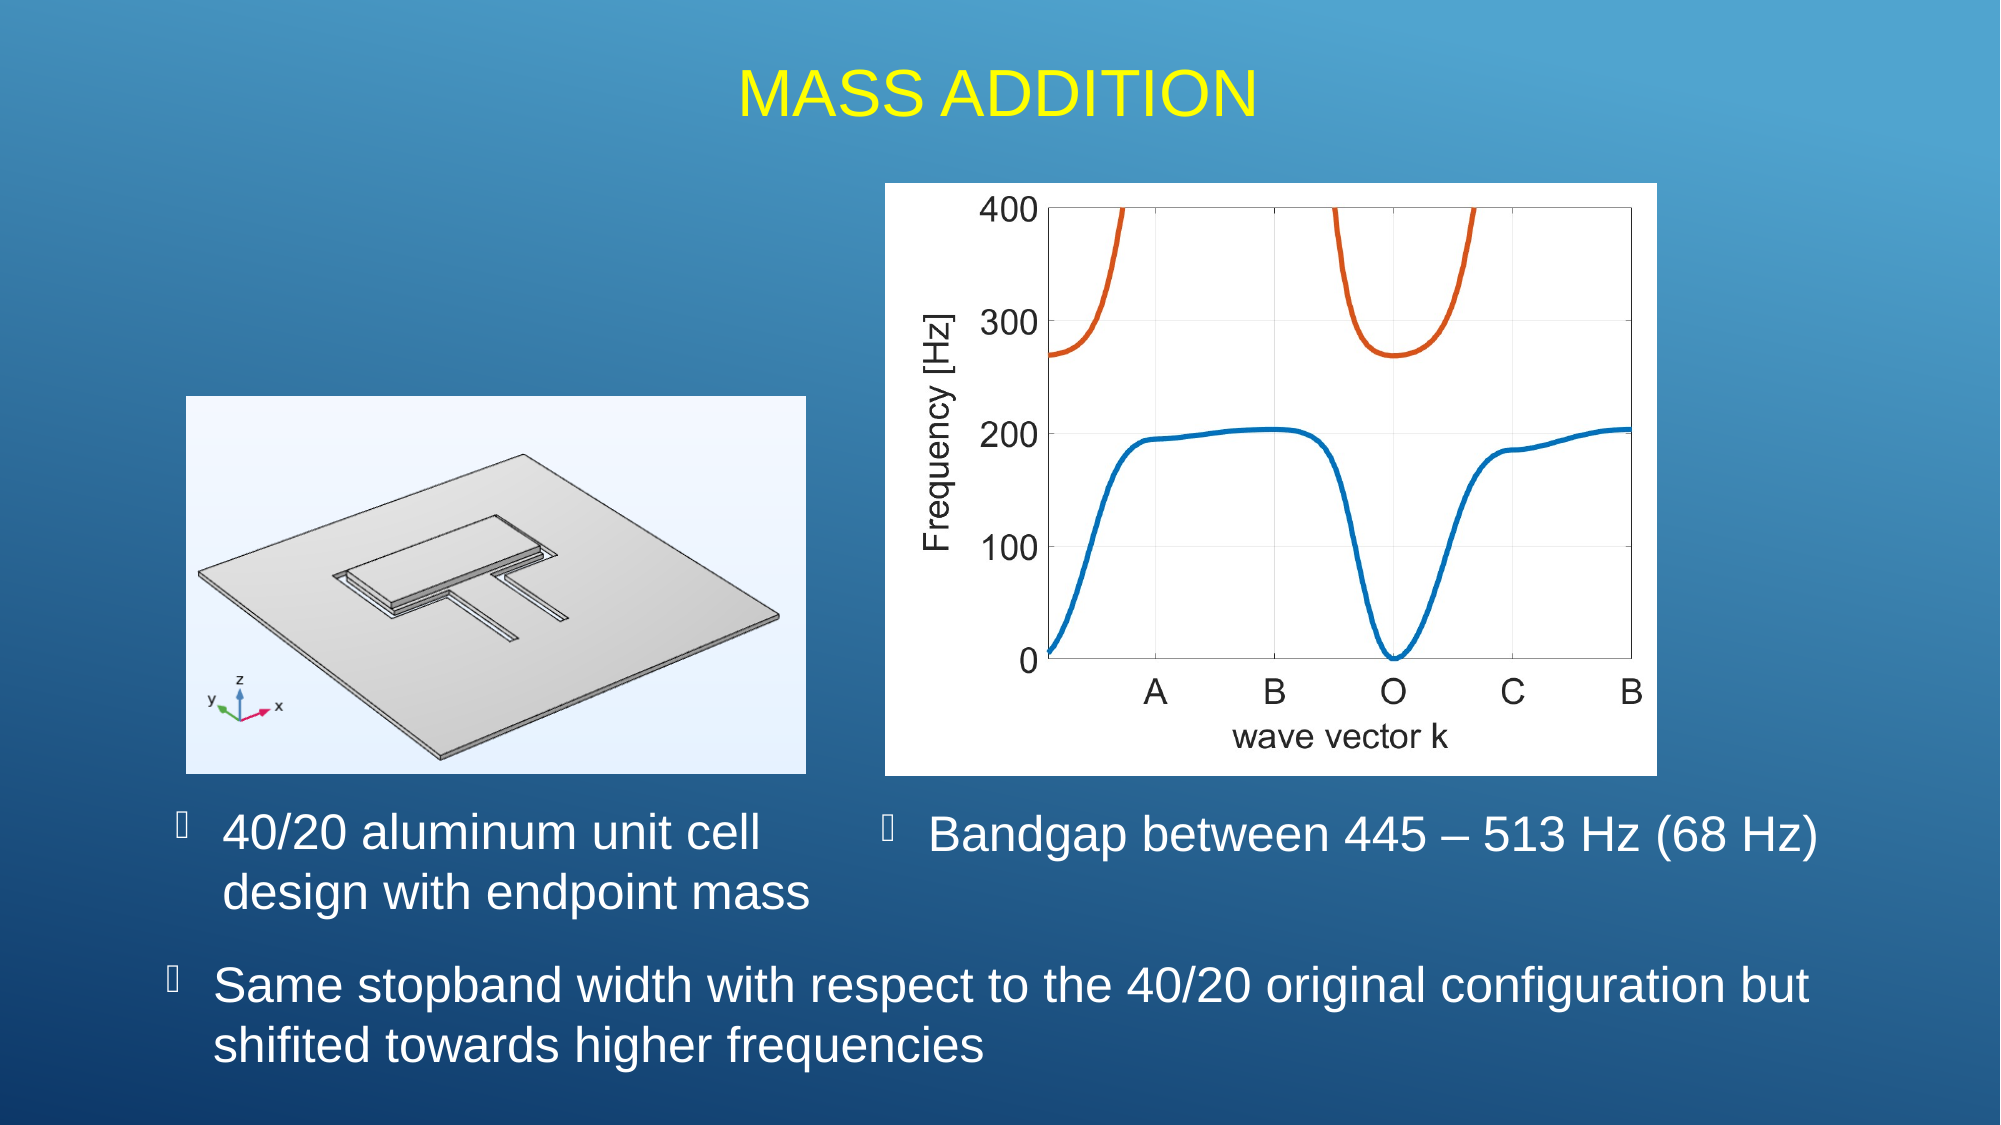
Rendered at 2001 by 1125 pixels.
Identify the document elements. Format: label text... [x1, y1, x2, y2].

text_box 40/20 aluminum unit cell design with endpoint mass [160, 782, 920, 936]
title Mass addition [722, 20, 1278, 160]
picture [885, 183, 1657, 776]
text_box Bandgap between 445 – 513 Hz (68 Hz) [866, 799, 1984, 864]
text_box Same stopband width with respect to the 40/20 original configuration but shifited towards higher frequencies [151, 936, 1840, 1090]
picture [185, 396, 806, 774]
